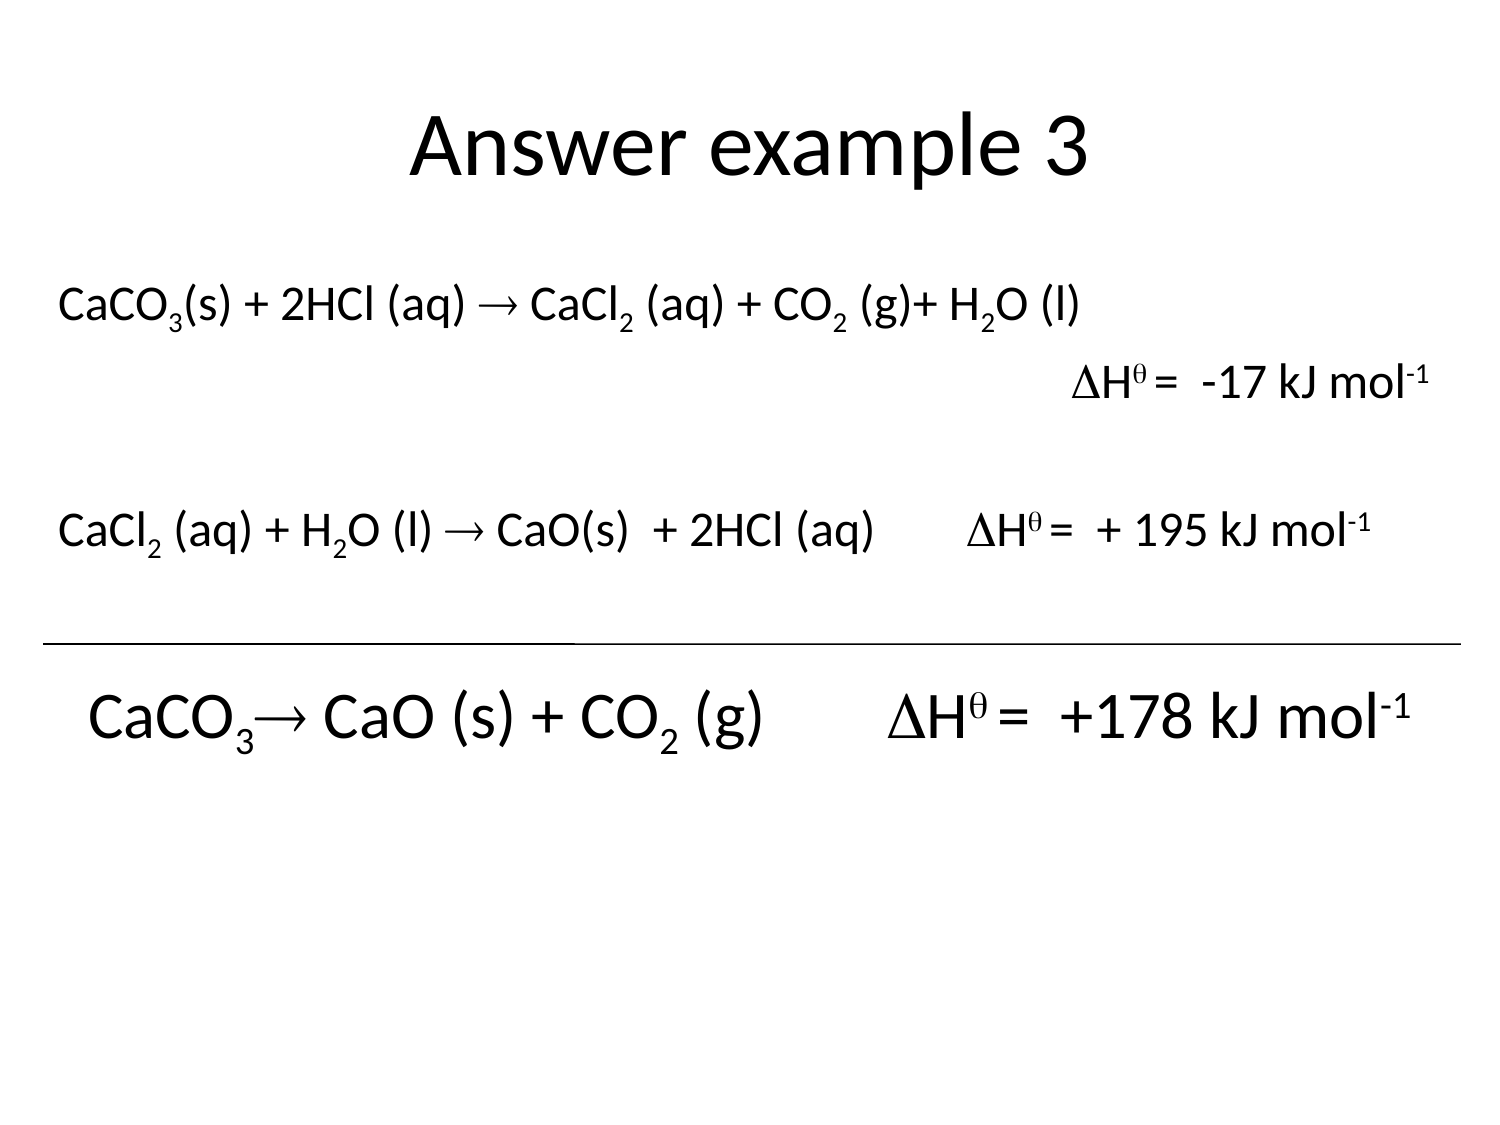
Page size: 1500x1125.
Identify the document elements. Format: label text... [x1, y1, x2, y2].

list CaCO3(s) + 2HCl (aq)  CaCl2 (aq) + CO2 (g)+ H2O (l) H = -17 kJ mol-1 CaCl2 (aq) + H2O (l)  CaO(s) + 2HCl (aq) H = + 195 kJ mol-1 CaCO3 CaO (s) + CO2 (g) H = +178 kJ mol-1 [43, 262, 1461, 1005]
title Answer example 3 [75, 45, 1425, 233]
